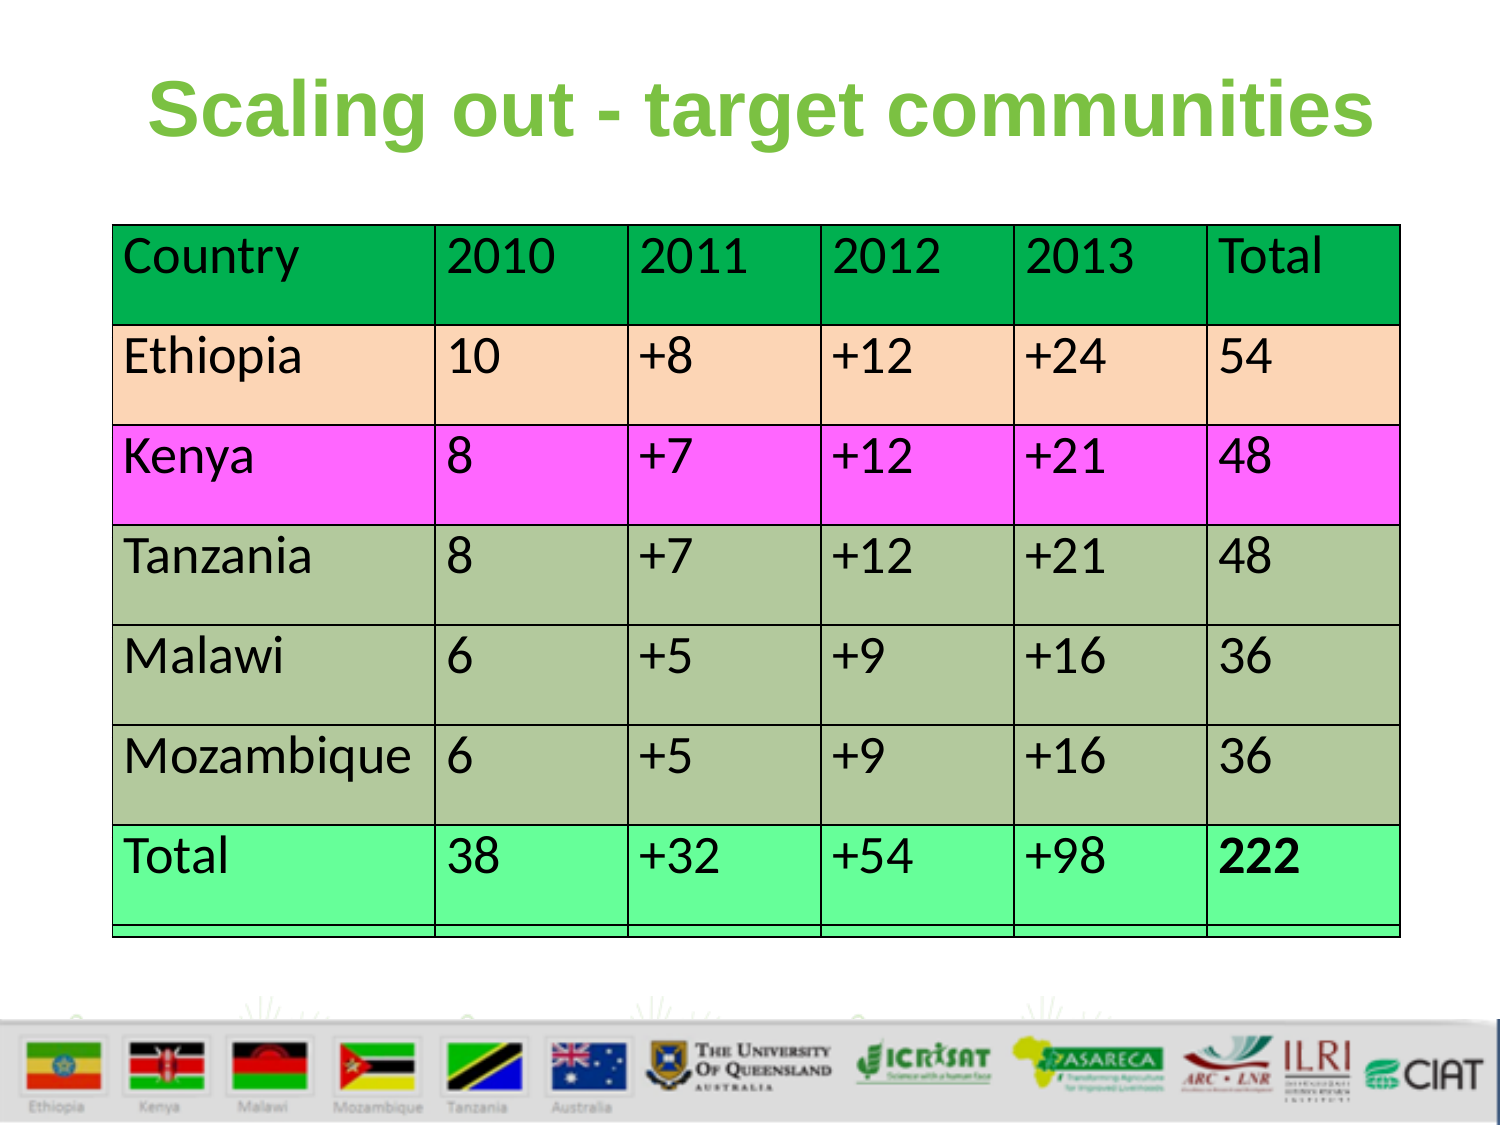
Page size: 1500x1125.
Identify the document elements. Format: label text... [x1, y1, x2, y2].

table_cell 54 [1208, 326, 1399, 424]
table_cell +54 [822, 826, 1013, 924]
table_cell +5 [629, 726, 820, 824]
table_cell 222 [1208, 826, 1399, 924]
table_cell 48 [1208, 526, 1399, 624]
table_cell +12 [822, 526, 1013, 624]
table_cell +24 [1015, 326, 1206, 424]
table_cell 38 [436, 926, 627, 936]
table_cell Tanzania [113, 526, 434, 624]
table_cell +12 [822, 326, 1013, 424]
table_cell +7 [629, 526, 820, 624]
table_cell 8 [436, 526, 627, 624]
table_cell 6 [436, 626, 627, 724]
table_header Country [113, 226, 434, 324]
table_header 2013 [1015, 226, 1206, 324]
table_cell Kenya [113, 426, 434, 524]
table_header 2011 [629, 226, 820, 324]
table_cell +12 [822, 426, 1013, 524]
table_cell +21 [1015, 526, 1206, 624]
table_cell 6 [436, 726, 627, 824]
table_cell Mozambique [113, 726, 434, 824]
table_cell 36 [1208, 626, 1399, 724]
table_cell 8 [436, 426, 627, 524]
table_cell +32 [629, 826, 820, 924]
table_header 2010 [436, 226, 627, 324]
table_cell +21 [1015, 426, 1206, 524]
table_cell 10 [436, 326, 627, 424]
table_cell Total [113, 826, 434, 924]
table_cell Malawi [113, 626, 434, 724]
table_cell 48 [1208, 426, 1399, 524]
table_cell +9 [822, 626, 1013, 724]
table_cell Ethiopia [113, 326, 434, 424]
table_cell +32 [629, 926, 820, 936]
title Scaling out - target communities [87, 50, 1438, 177]
table_cell +9 [822, 726, 1013, 824]
table_cell +16 [1015, 726, 1206, 824]
table_cell +16 [1015, 626, 1206, 724]
table_cell +5 [629, 626, 820, 724]
table_cell +98 [1015, 826, 1206, 924]
table_cell +8 [629, 326, 820, 424]
table_header 2012 [822, 226, 1013, 324]
table_cell +54 [822, 926, 1013, 936]
table_cell 38 [436, 826, 627, 924]
picture [0, 996, 1500, 1125]
table_cell 222 [1208, 926, 1399, 936]
table_cell +7 [629, 426, 820, 524]
table_header Total [1208, 226, 1399, 324]
table_cell Total [113, 926, 434, 936]
table_cell +98 [1015, 926, 1206, 936]
table_cell 36 [1208, 726, 1399, 824]
